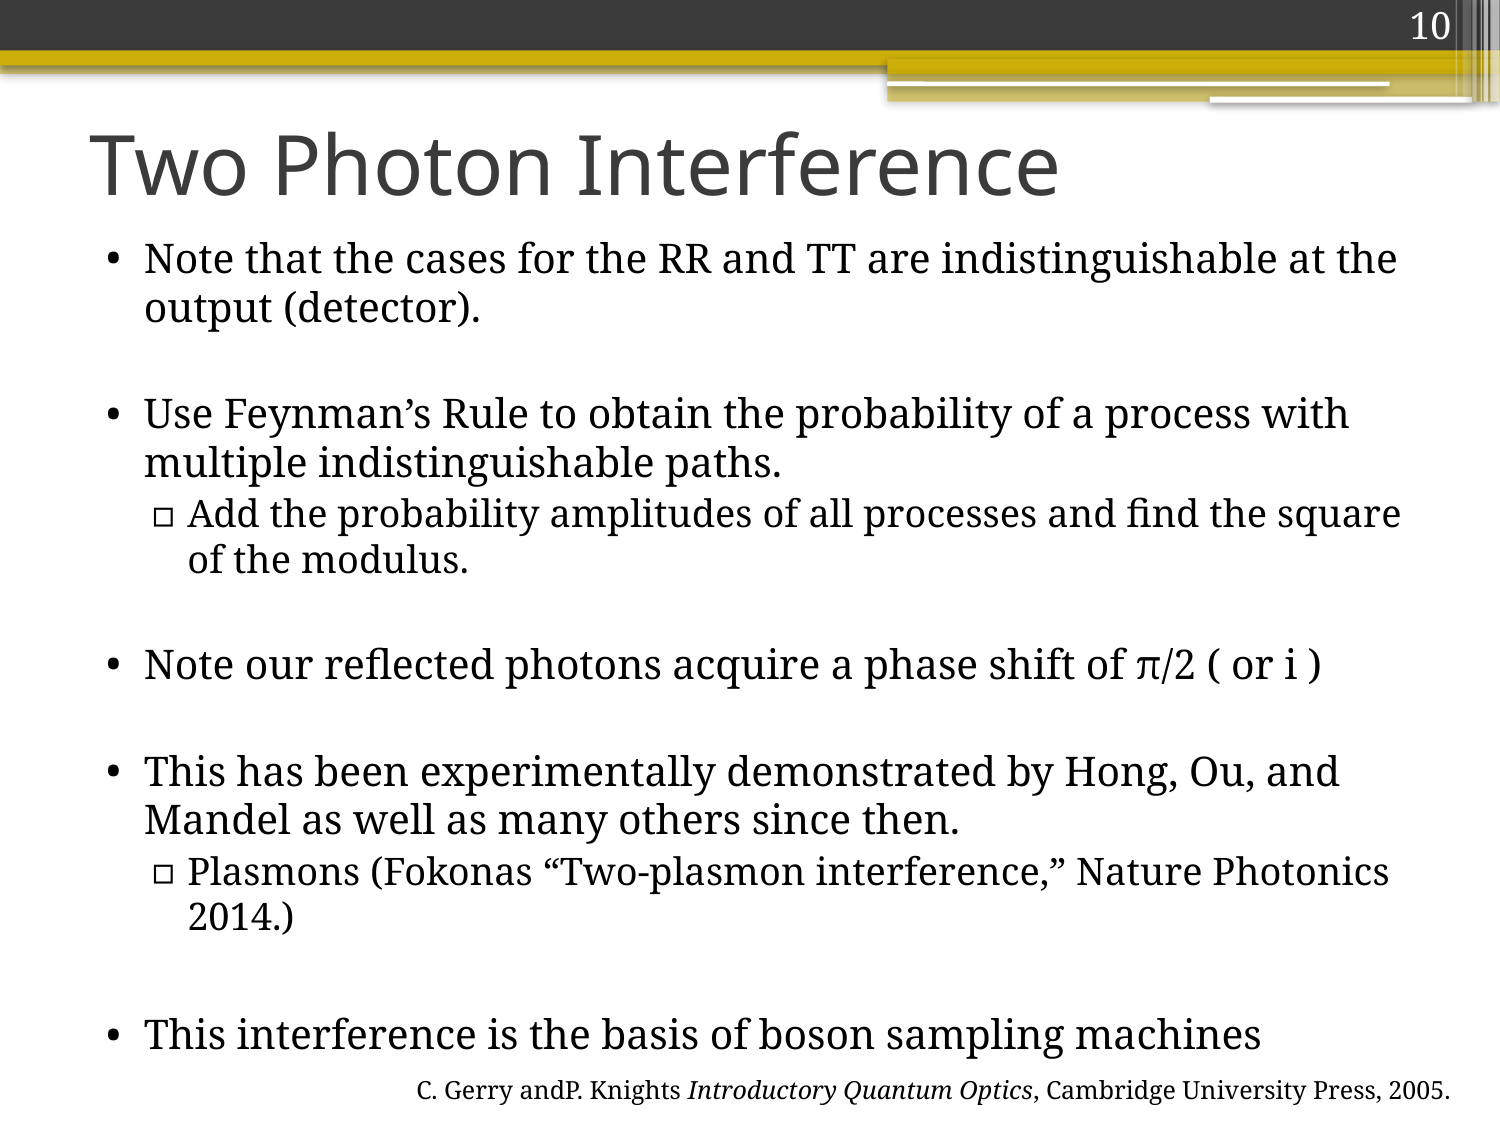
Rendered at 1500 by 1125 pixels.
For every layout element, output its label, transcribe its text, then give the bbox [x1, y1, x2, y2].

text_box C. Gerry andP. Knights Introductory Quantum Optics, Cambridge University Press, 2005. [401, 1067, 1488, 1112]
title Two Photon Interference [75, 75, 1425, 250]
slide_number 10 [1341, 0, 1466, 61]
